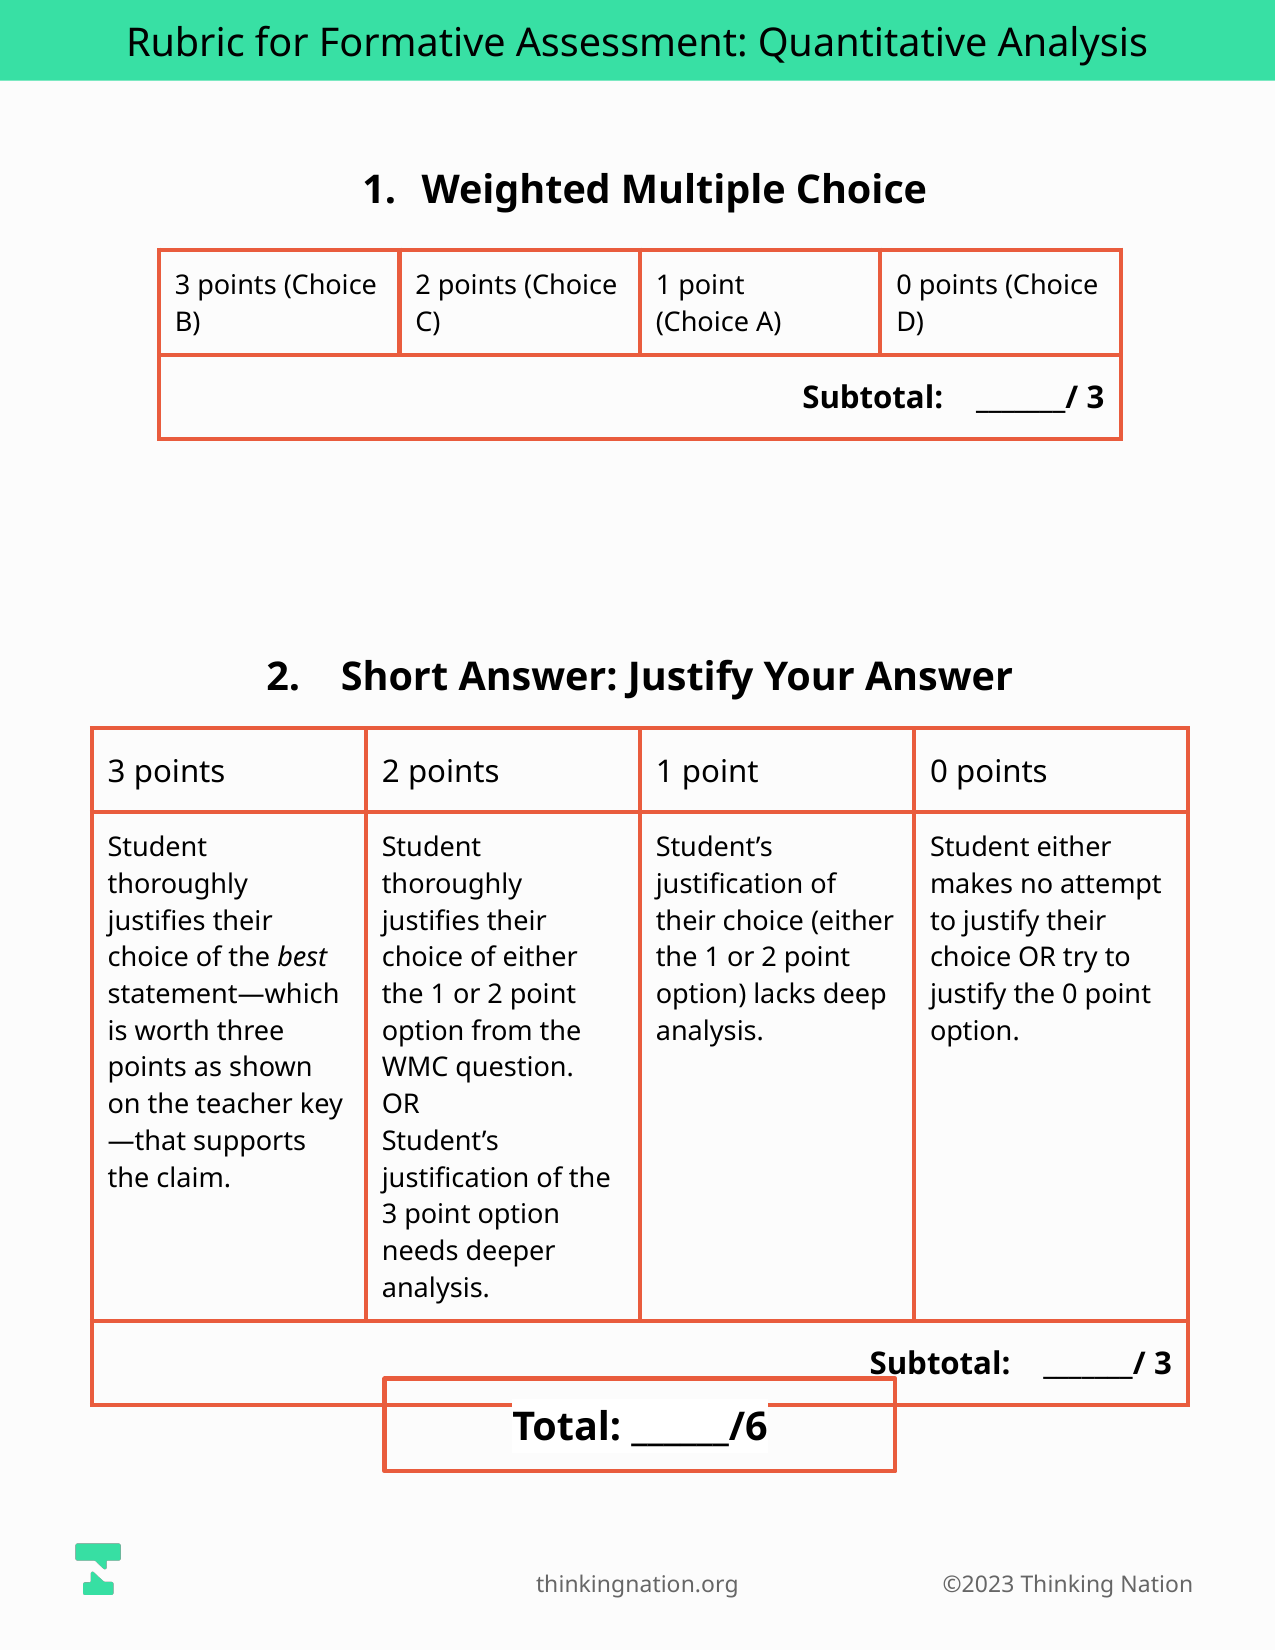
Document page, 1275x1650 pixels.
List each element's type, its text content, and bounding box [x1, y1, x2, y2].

table_header 0 points [916, 730, 1186, 810]
text_box thinkingnation.org [486, 1553, 789, 1605]
table_cell Student’s justification of their choice (either the 1 or 2 point option) lacks deep analysis. [642, 814, 912, 1319]
table_header 1 point (Choice A) [642, 252, 878, 353]
picture [62, 1533, 134, 1605]
table_header 1 point [642, 730, 912, 810]
table_header 3 points (Choice B) [161, 252, 397, 353]
table_cell Subtotal: _______/ 3 [161, 357, 1119, 437]
text_box ©2023 Thinking Nation [907, 1553, 1210, 1605]
text_box Weighted Multiple Choice [277, 147, 1003, 218]
text_box 2. Short Answer: Justify Your Answer [205, 634, 1075, 705]
table_cell Student thoroughly justifies their choice of either the 1 or 2 point option from the WMC question. OR Student’s justification of the 3 point option needs deeper analysis. [368, 814, 638, 1319]
text_box Rubric for Formative Assessment: Quantitative Analysis [0, 0, 1275, 81]
table_cell Subtotal: _______/ 3 [94, 1323, 1186, 1403]
table_cell Student thoroughly justifies their choice of the best statement—which is worth three points as shown on the teacher key—that supports the claim. [94, 814, 364, 1319]
text_box Total: ______/6 [384, 1378, 896, 1472]
table_header 2 points (Choice C) [402, 252, 638, 353]
table_header 2 points [368, 730, 638, 810]
table_header 3 points [94, 730, 364, 810]
table_cell Student either makes no attempt to justify their choice OR try to justify the 0 point option. [916, 814, 1186, 1319]
table_header 0 points (Choice D) [882, 252, 1119, 353]
